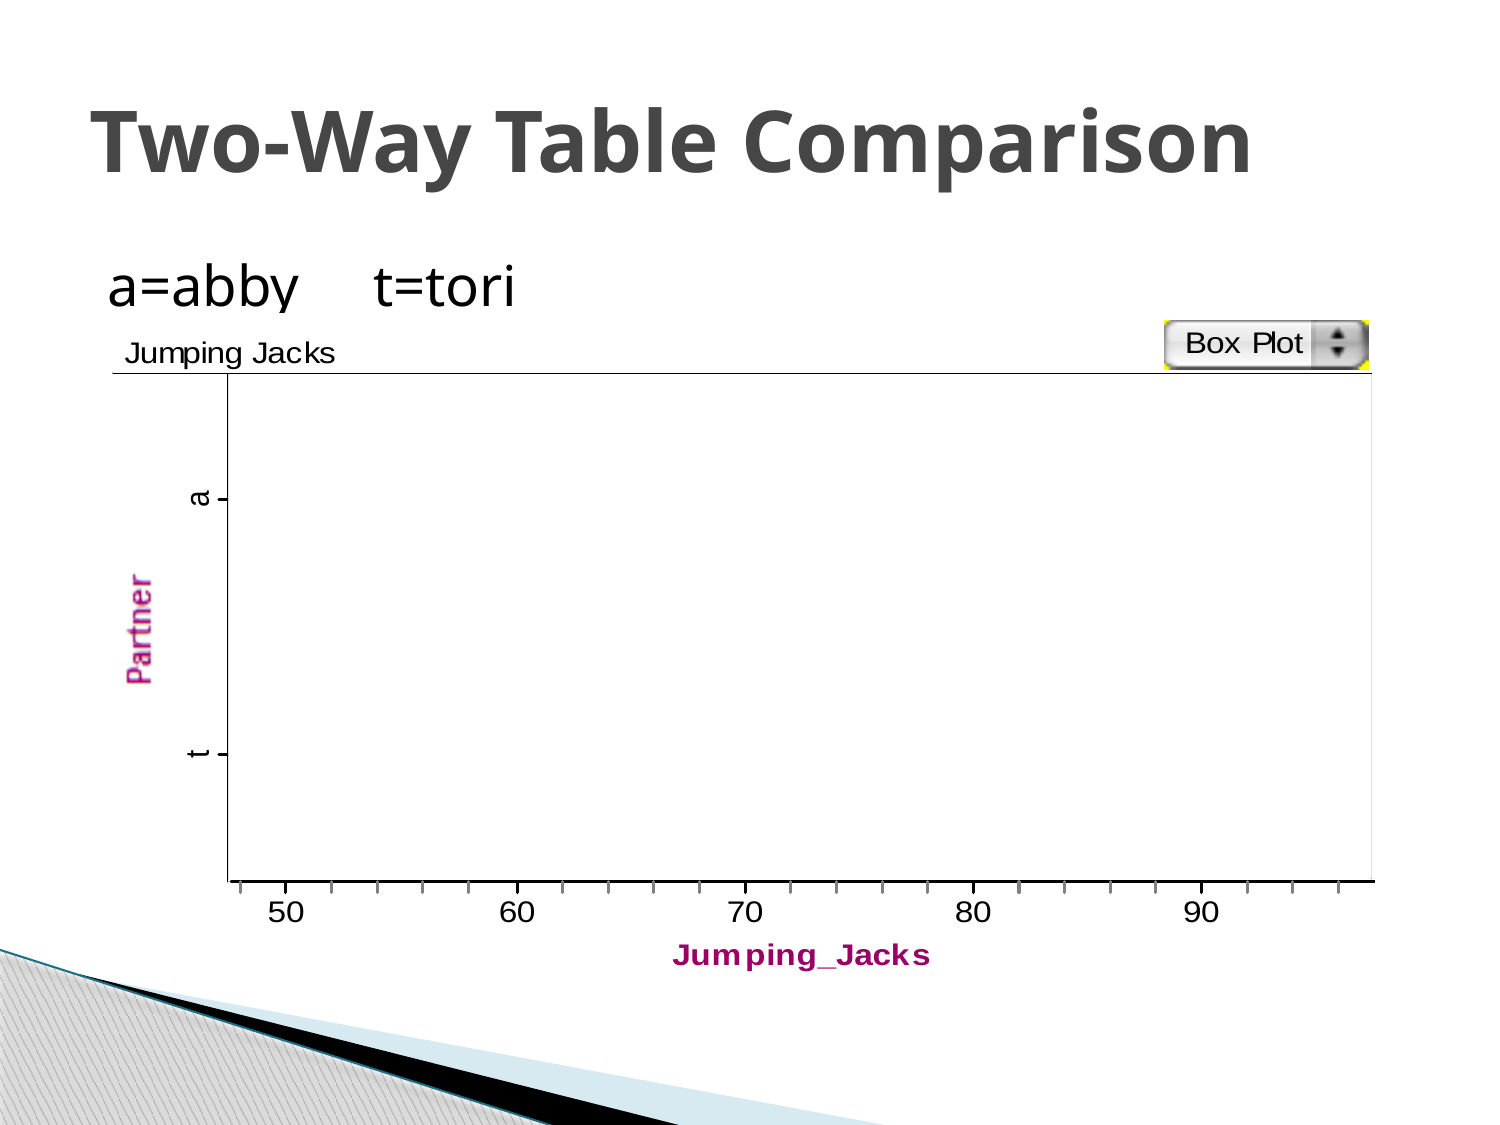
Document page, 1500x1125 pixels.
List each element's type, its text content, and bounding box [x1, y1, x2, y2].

picture [112, 312, 1376, 977]
list a=abby t=tori [75, 243, 800, 350]
title Two-Way Table Comparison [75, 45, 1425, 233]
